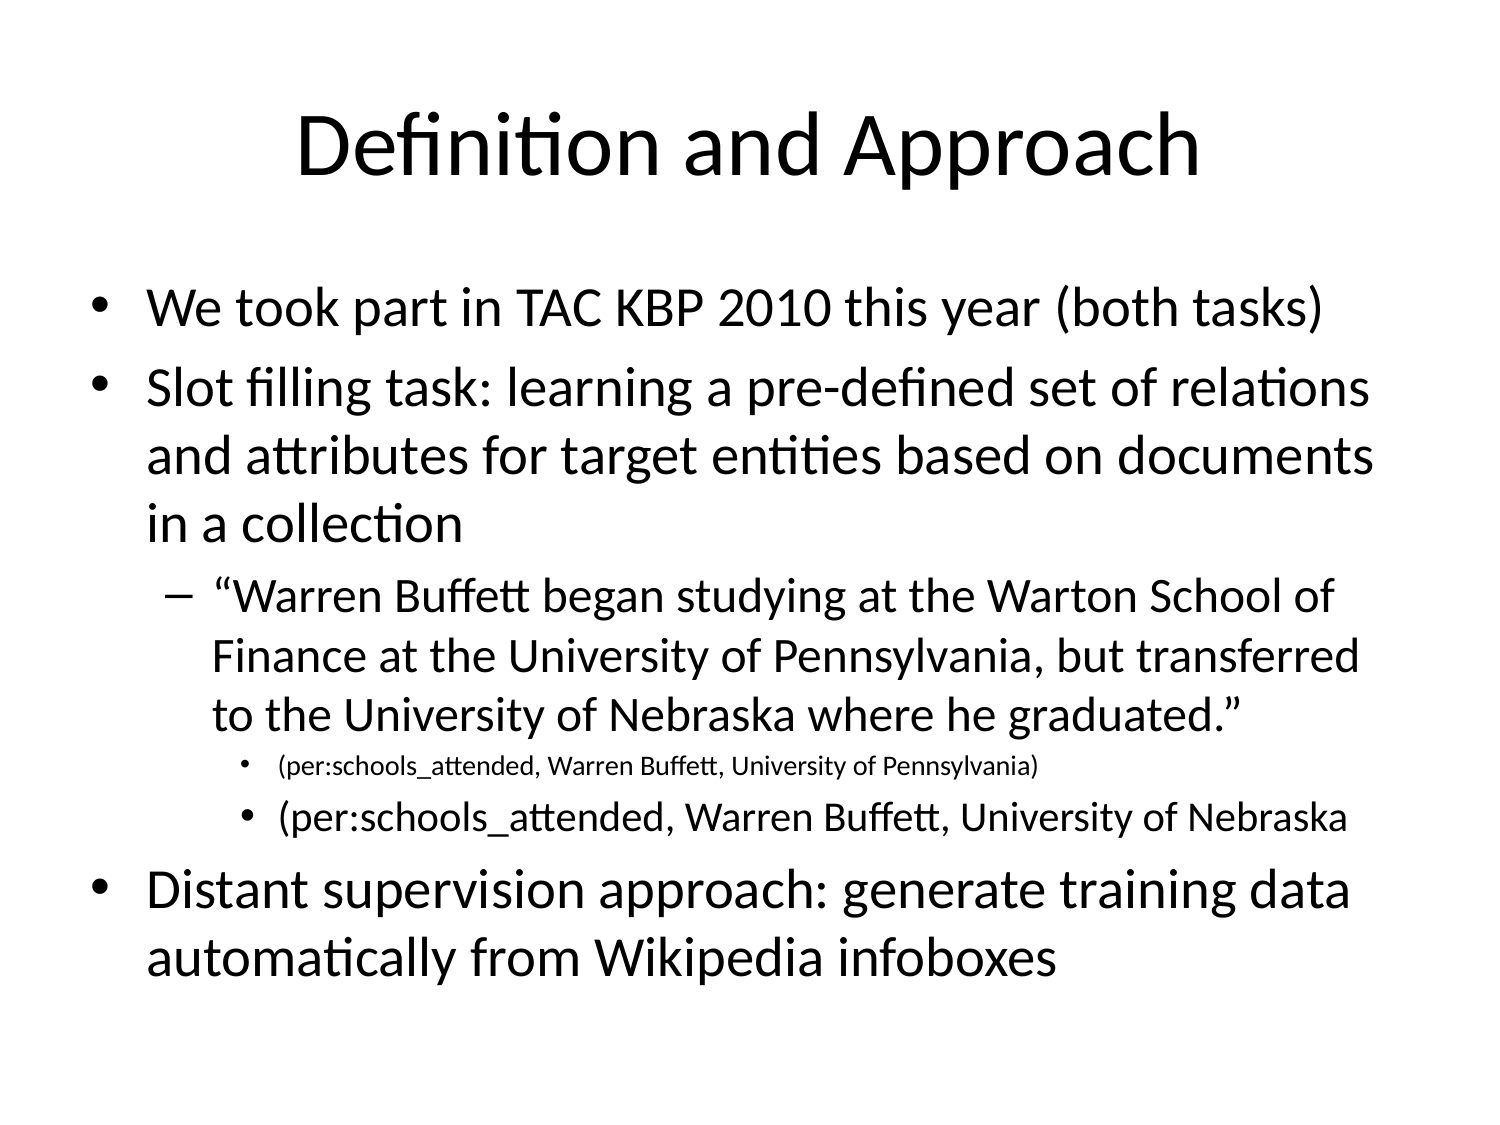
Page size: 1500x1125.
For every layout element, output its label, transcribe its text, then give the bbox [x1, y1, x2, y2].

list We took part in TAC KBP 2010 this year (both tasks) Slot filling task: learning a pre-defined set of relations and attributes for target entities based on documents in a collection “Warren Buffett began studying at the Warton School of Finance at the University of Pennsylvania, but transferred to the University of Nebraska where he graduated.” (per:schools_attended, Warren Buffett, University of Pennsylvania) (per:schools_attended, Warren Buffett, University of Nebraska Distant supervision approach: generate training data automatically from Wikipedia infoboxes [75, 262, 1425, 1005]
title Definition and Approach [75, 45, 1425, 233]
